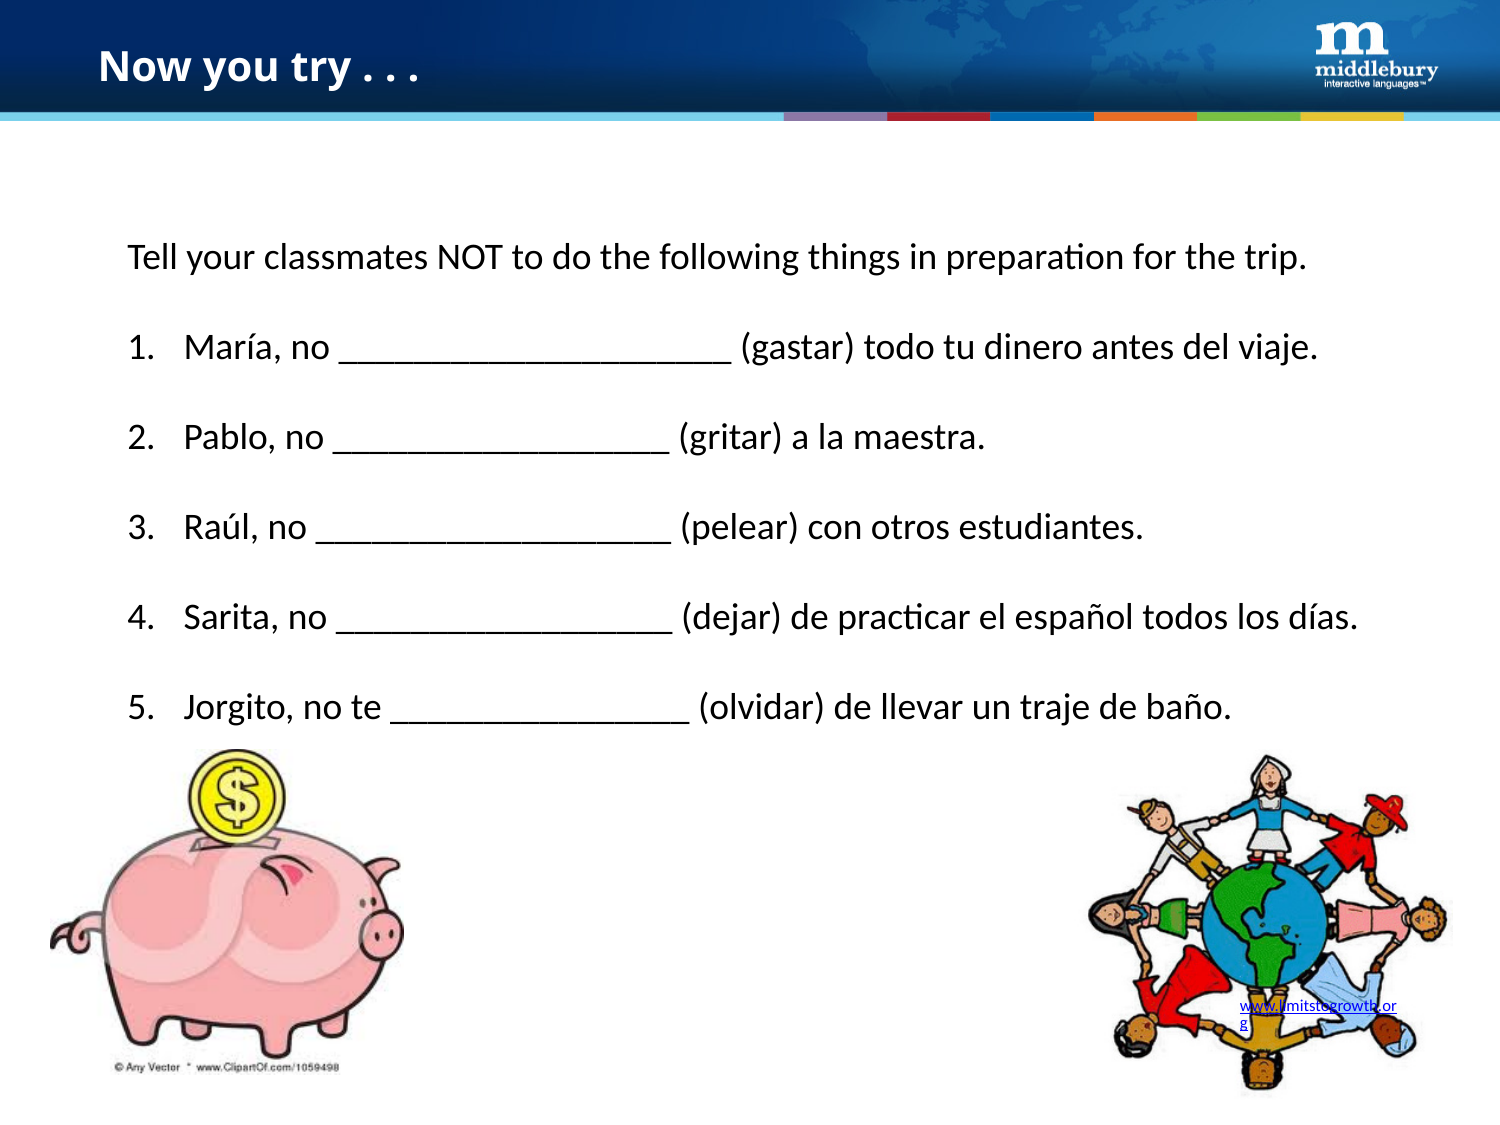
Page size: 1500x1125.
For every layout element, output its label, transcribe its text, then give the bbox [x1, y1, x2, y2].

picture [49, 749, 404, 1075]
picture [0, 0, 1500, 121]
title Now you try . . . [82, 24, 1245, 105]
text_box Tell your classmates NOT to do the following things in preparation for the trip. María, no _____________________ (gastar) todo tu dinero antes del viaje. Pablo, no __________________ (gritar) a la maestra. Raúl, no ___________________ (pelear) con otros estudiantes. Sarita, no __________________ (dejar) de practicar el español todos los días. Jorgito, no te ________________ (olvidar) de llevar un traje de baño. [112, 224, 1438, 780]
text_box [1074, 749, 1453, 1101]
